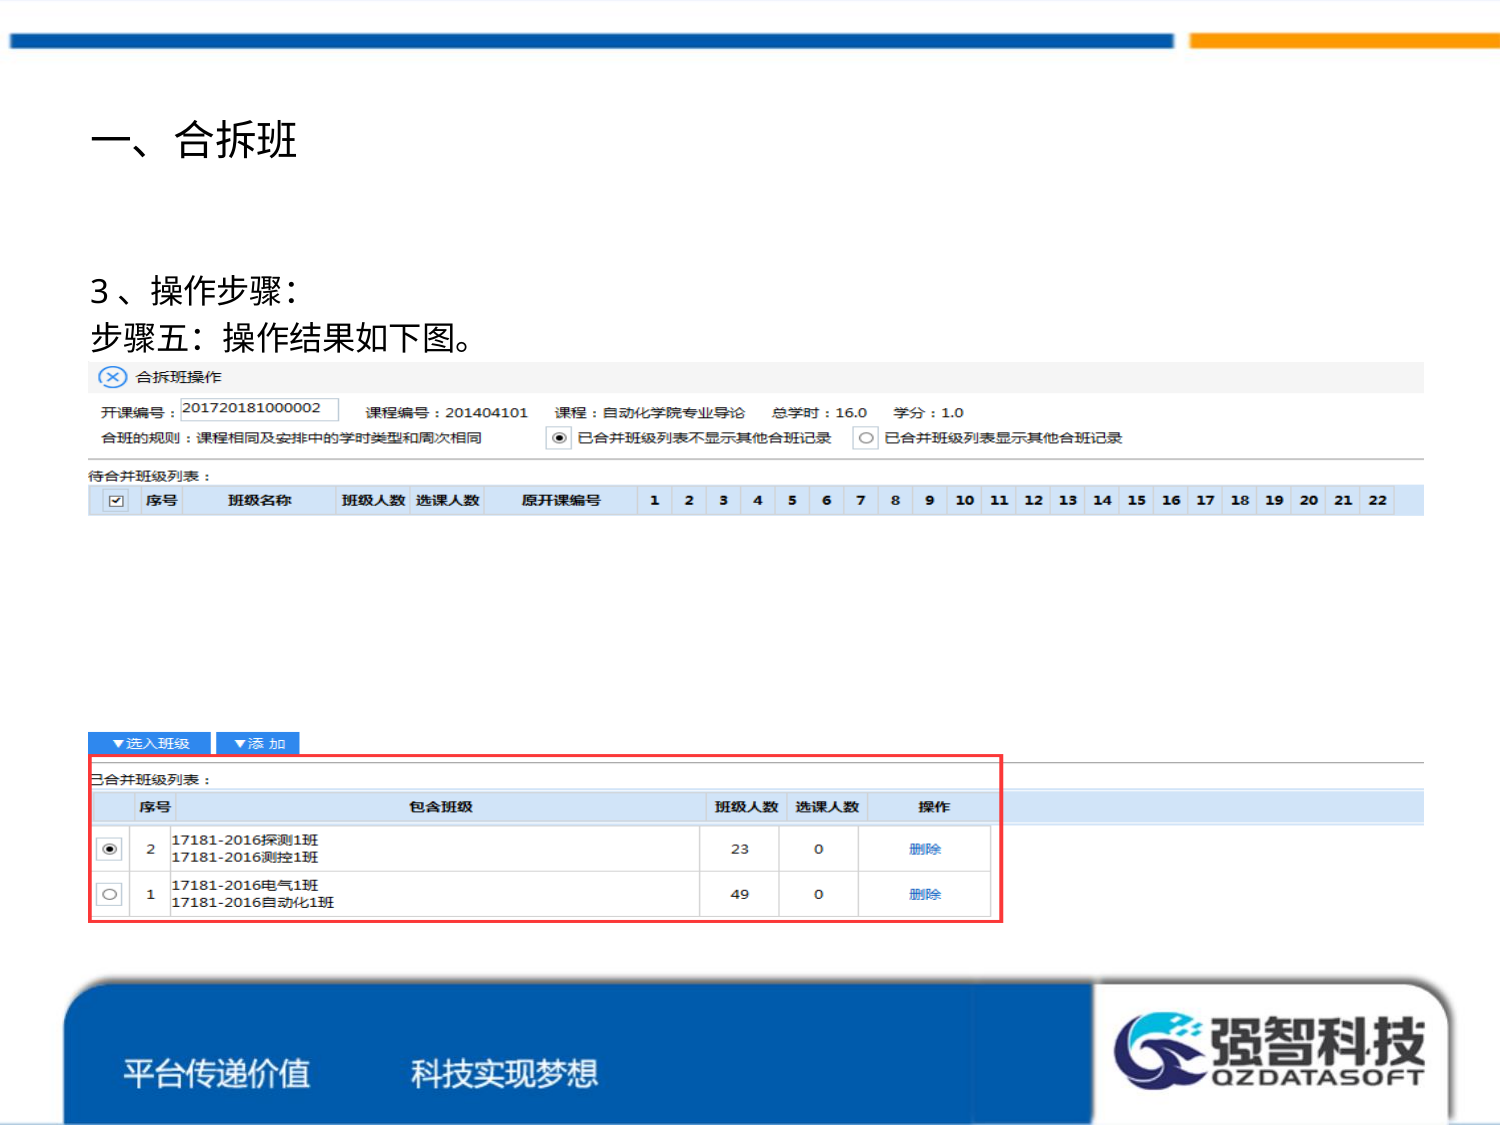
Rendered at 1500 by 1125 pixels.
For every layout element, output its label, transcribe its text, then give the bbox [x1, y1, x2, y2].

picture [0, 0, 1500, 1125]
list 3、操作步骤： 步骤五：操作结果如下图。 [74, 262, 1426, 1006]
title 一、合拆班 [74, 44, 1426, 233]
